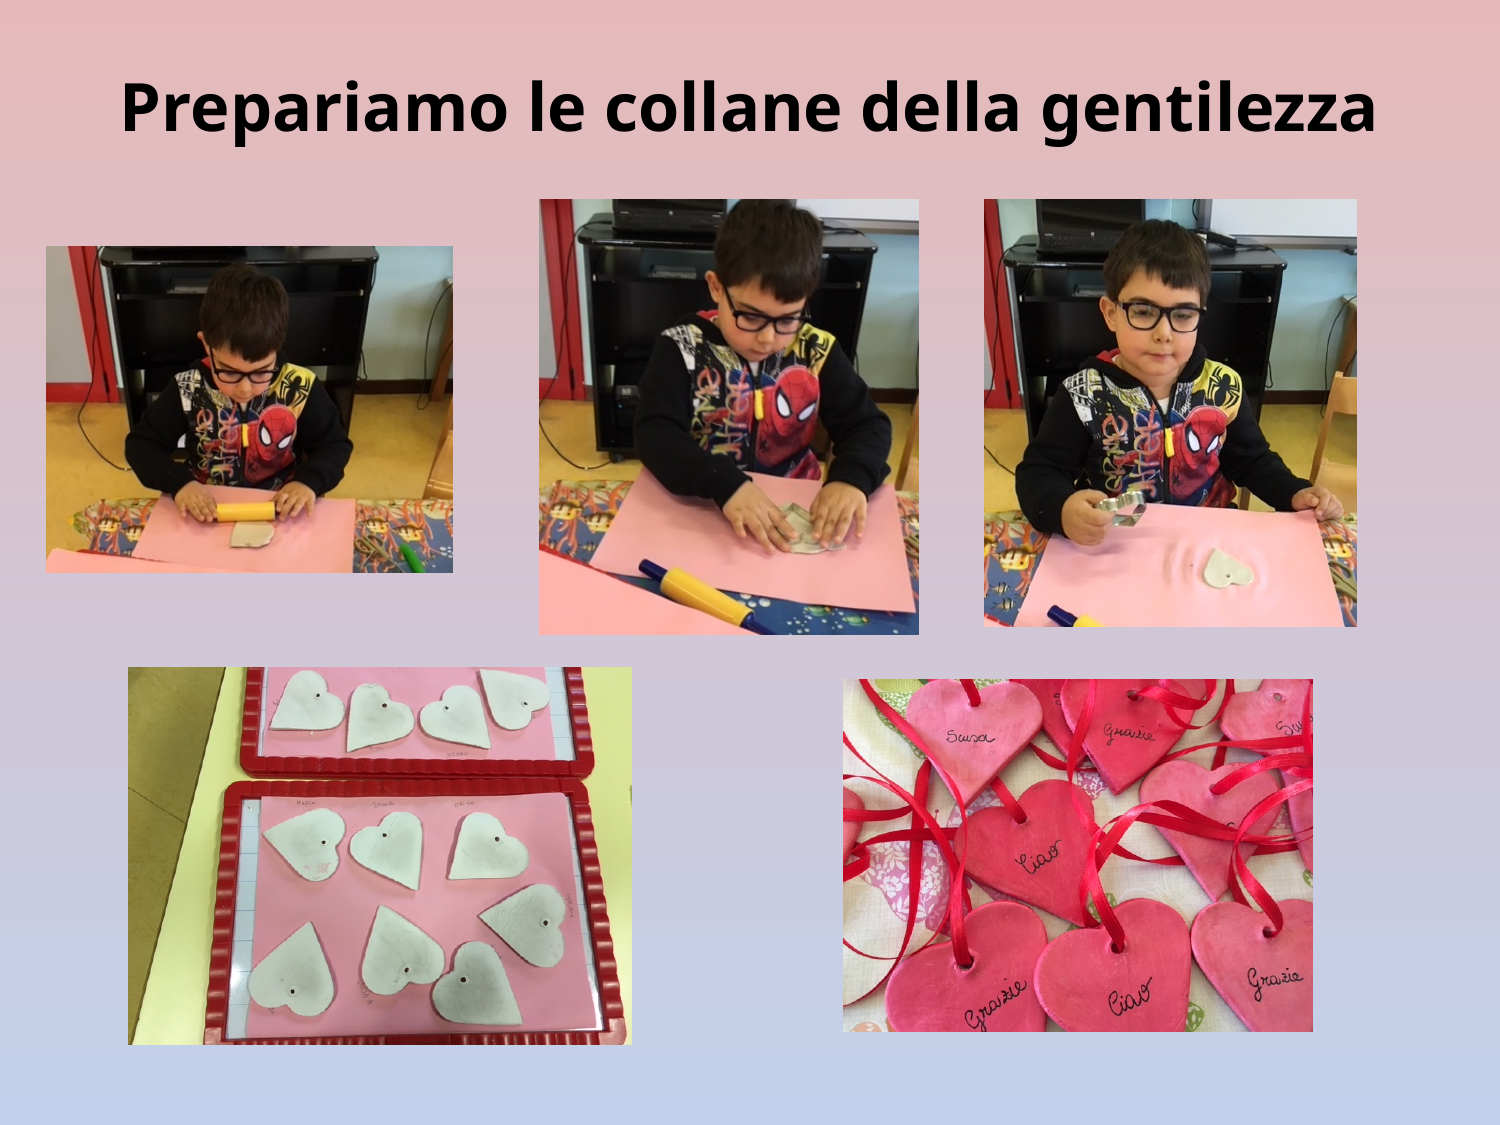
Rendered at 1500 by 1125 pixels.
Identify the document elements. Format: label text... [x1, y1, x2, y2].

picture [984, 198, 1357, 627]
picture [843, 679, 1313, 1032]
picture [538, 198, 919, 635]
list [46, 245, 453, 574]
picture [128, 667, 632, 1046]
title Prepariamo le collane della gentilezza [74, 44, 1426, 165]
